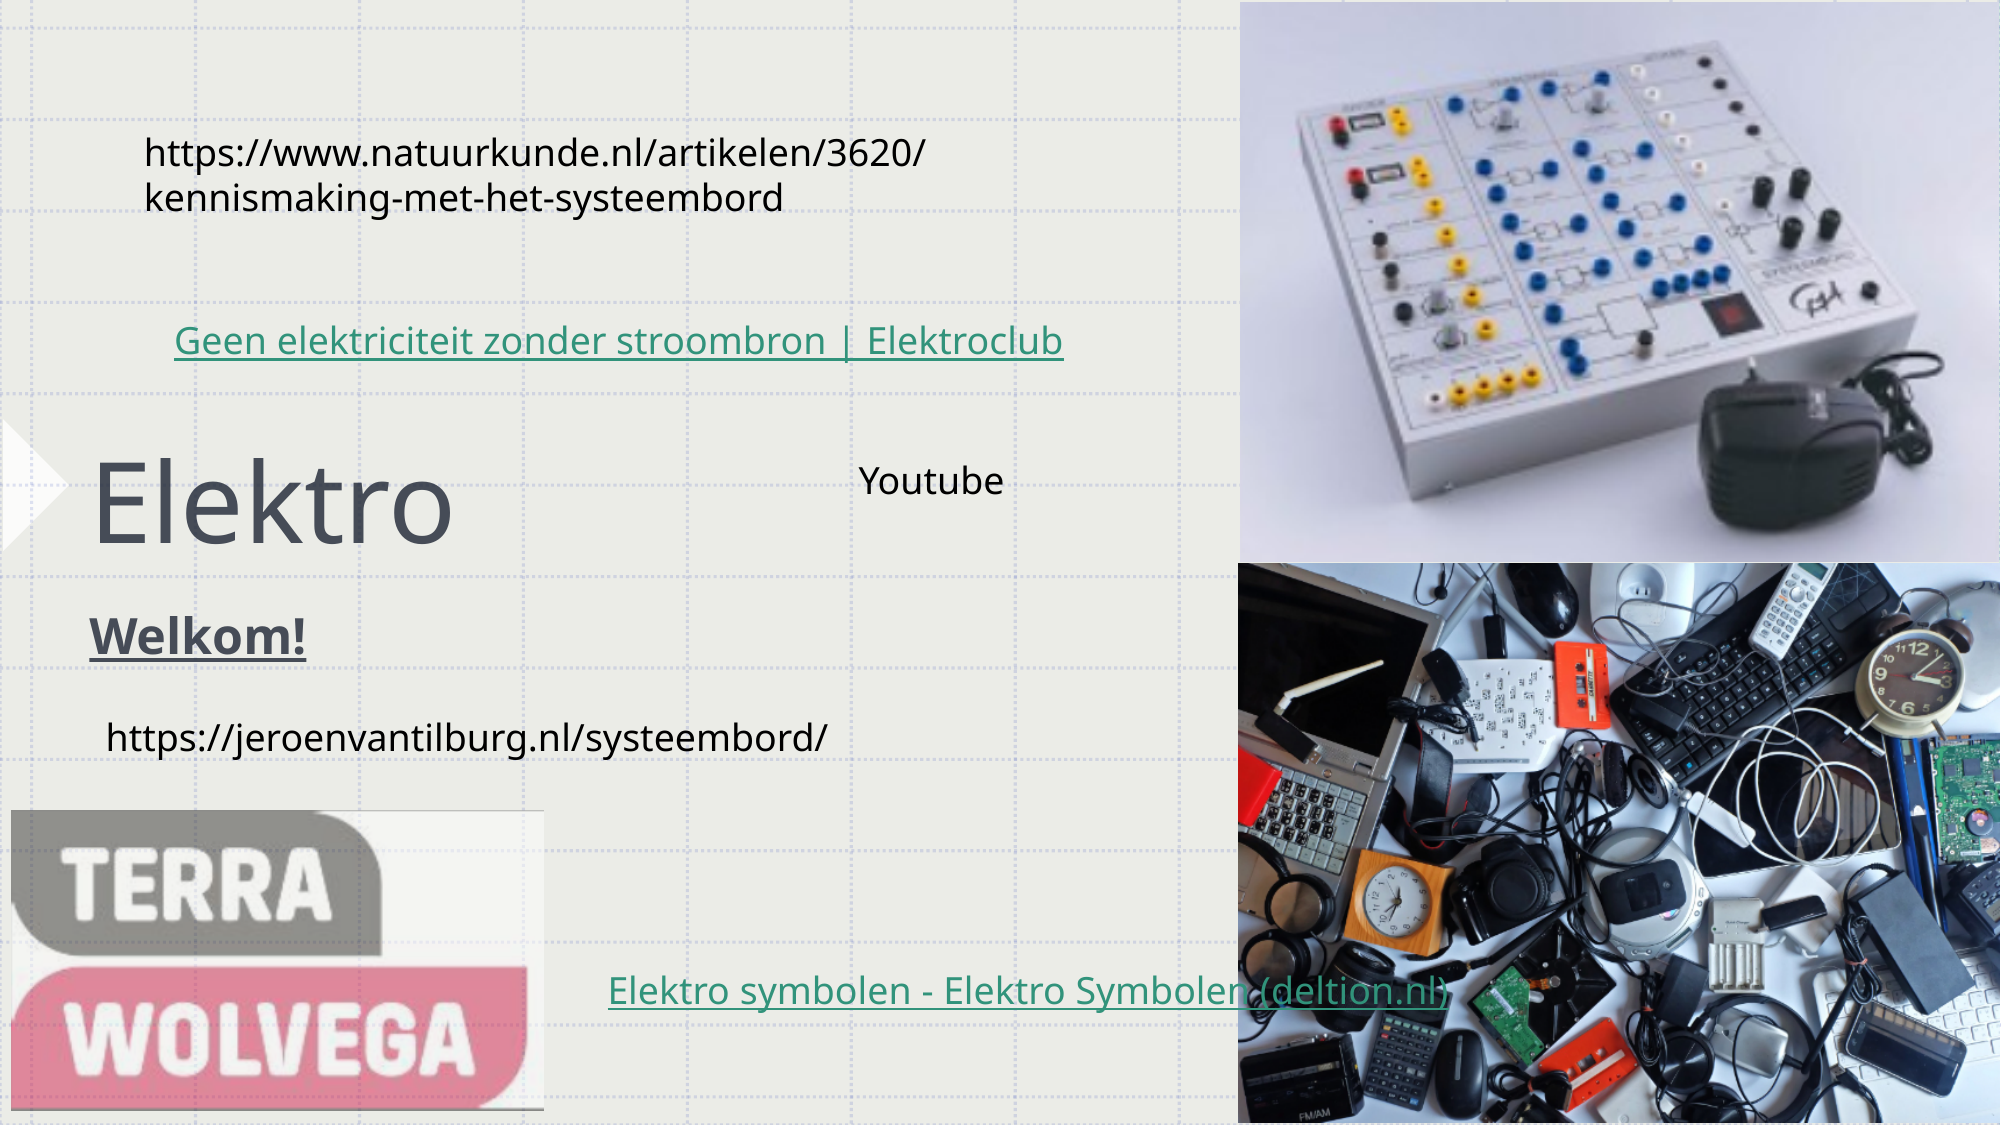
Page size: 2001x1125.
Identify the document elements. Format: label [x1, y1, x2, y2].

text_box [0, 0, 2000, 1125]
picture [1240, 2, 1999, 562]
picture [1238, 563, 2000, 1123]
picture [11, 810, 544, 1111]
